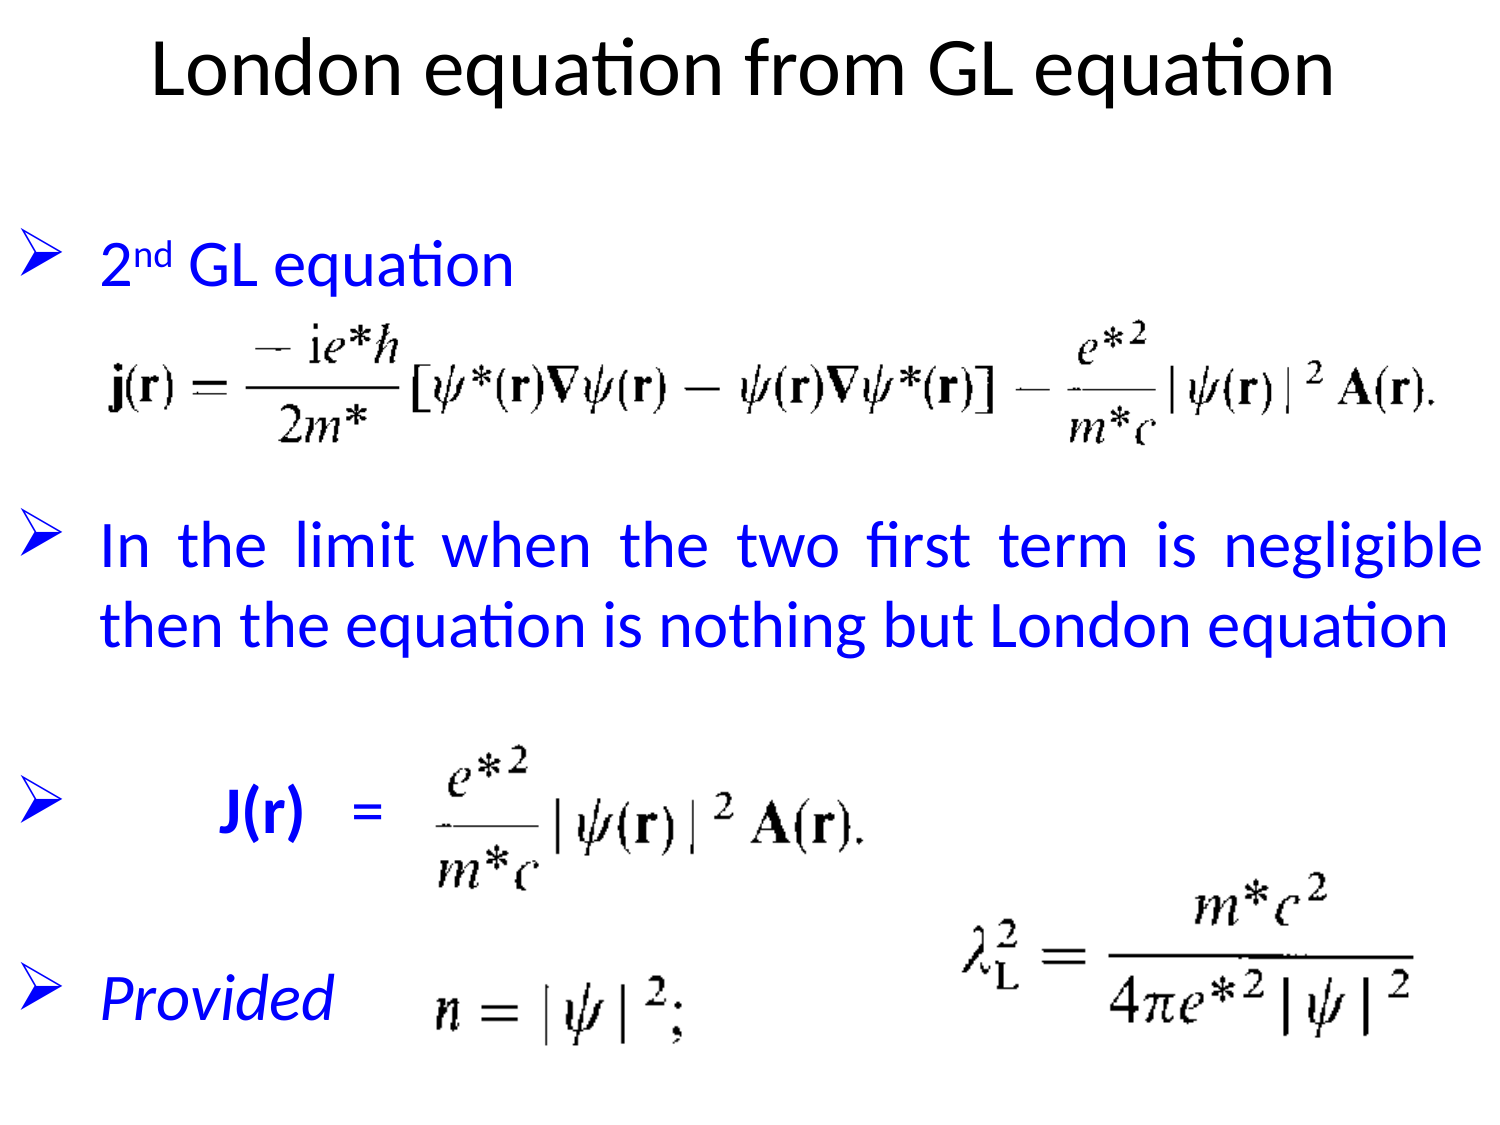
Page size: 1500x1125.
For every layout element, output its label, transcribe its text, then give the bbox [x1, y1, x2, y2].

picture [924, 849, 1447, 1083]
picture [424, 962, 687, 1051]
picture [424, 724, 868, 913]
picture [87, 299, 1452, 479]
title London equation from GL equation [125, 0, 1363, 125]
subtitle 2nd GL equation In the limit when the two first term is negligible then the equation is nothing but London equation J(r) = Provided [0, 212, 1500, 1125]
